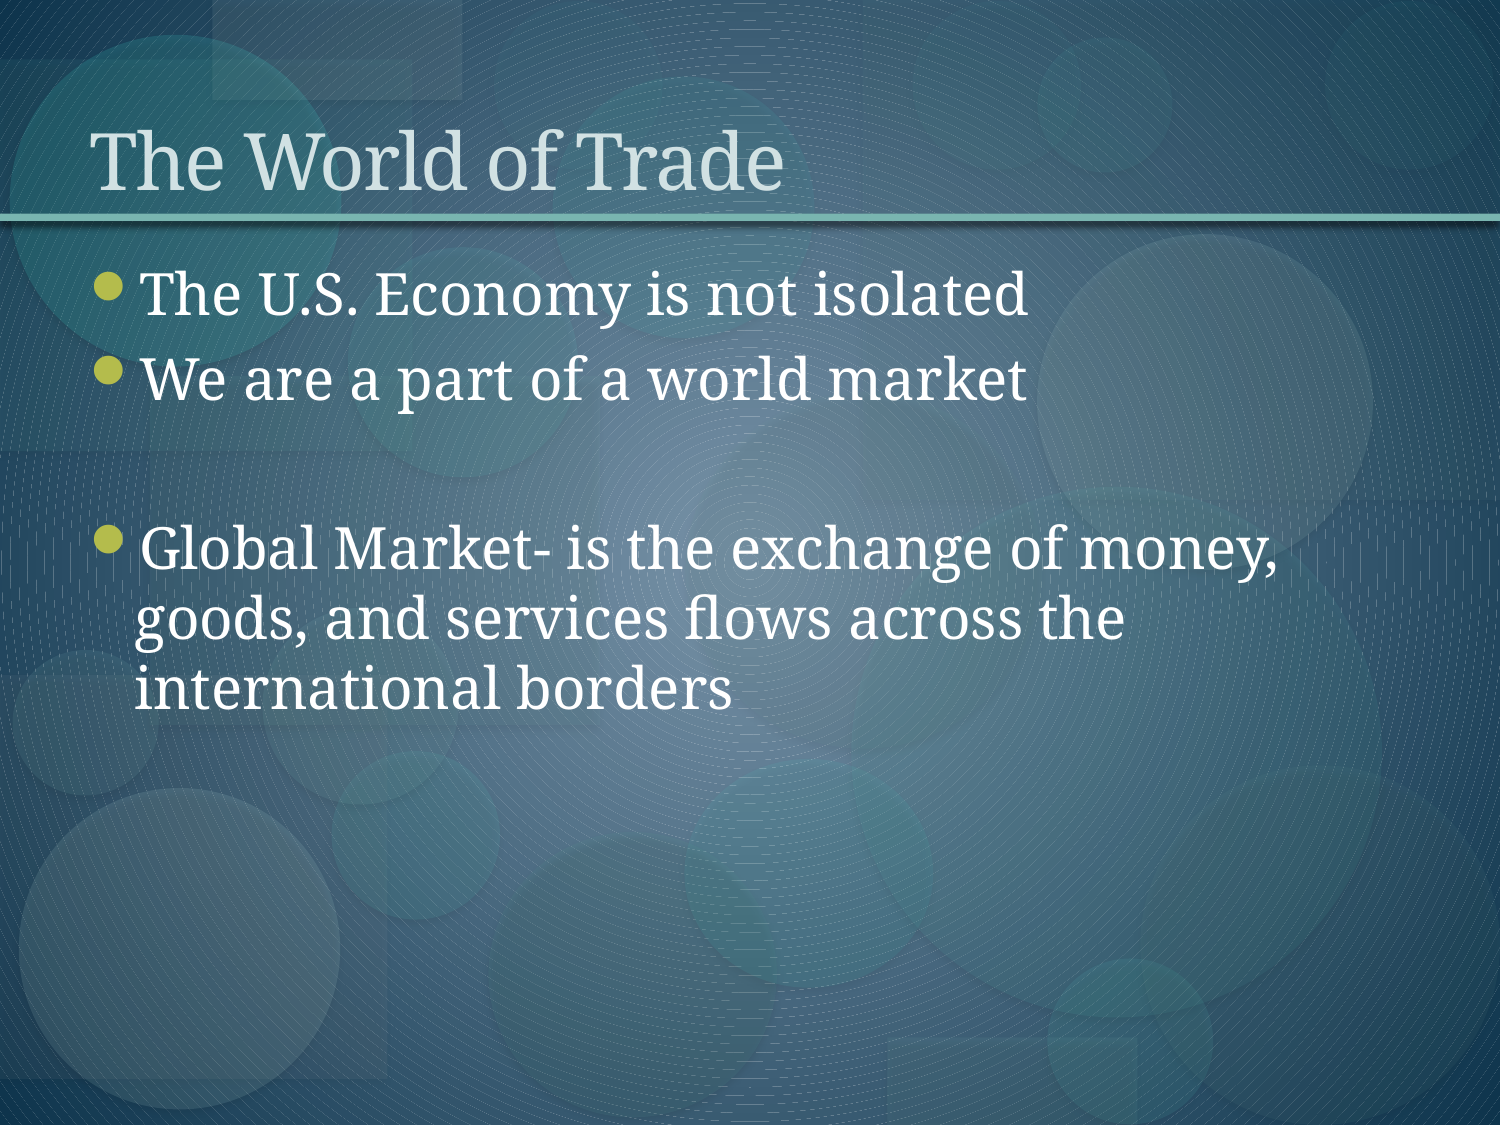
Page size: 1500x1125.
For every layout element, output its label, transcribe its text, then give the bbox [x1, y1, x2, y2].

list The U.S. Economy is not isolated We are a part of a world market Global Market- is the exchange of money, goods, and services flows across the international borders [75, 249, 1425, 1000]
title The World of Trade [75, 26, 1425, 214]
